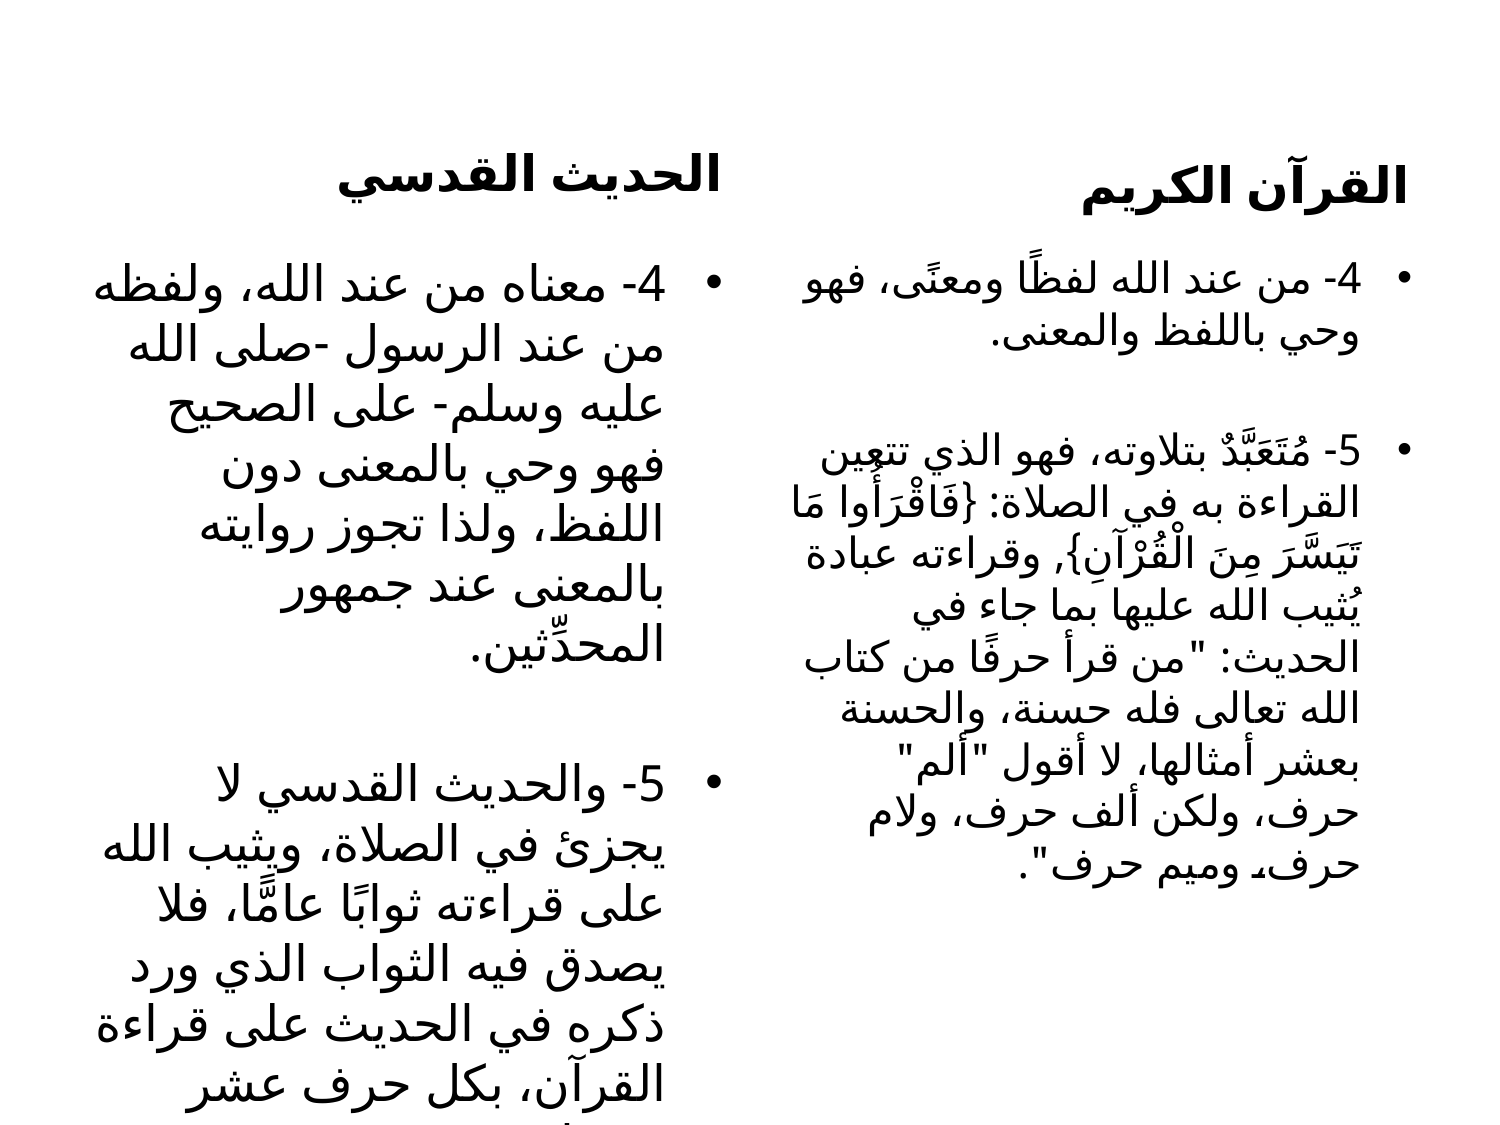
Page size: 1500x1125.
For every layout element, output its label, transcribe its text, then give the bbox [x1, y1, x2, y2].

list القرآن الكريم [761, 137, 1425, 243]
list 4- معناه من عند الله، ولفظه من عند الرسول -صلى الله عليه وسلم- على الصحيح فهو وحي بالمعنى دون اللفظ، ولذا تجوز روايته بالمعنى عند جمهور المحدِّثين. 5- والحديث القدسي لا يجزئ في الصلاة، ويثيب الله على قراءته ثوابًا عامًّا، فلا يصدق فيه الثواب الذي ورد ذكره في الحديث على قراءة القرآن، بكل حرف عشر حسنات. [75, 243, 738, 1005]
list 4- من عند الله لفظًا ومعنًى، فهو وحي باللفظ والمعنى. 5- مُتَعَبَّدٌ بتلاوته، فهو الذي تتعين القراءة به في الصلاة: {فَاقْرَأُوا مَا تَيَسَّرَ مِنَ الْقُرْآنِ}, وقراءته عبادة يُثيب الله عليها بما جاء في الحديث: "من قرأ حرفًا من كتاب الله تعالى فله حسنة، والحسنة بعشر أمثالها، لا أقول "ألم" حرف، ولكن ألف حرف، ولام حرف، وميم حرف". [761, 243, 1425, 1005]
list الحديث القدسي [75, 137, 738, 243]
